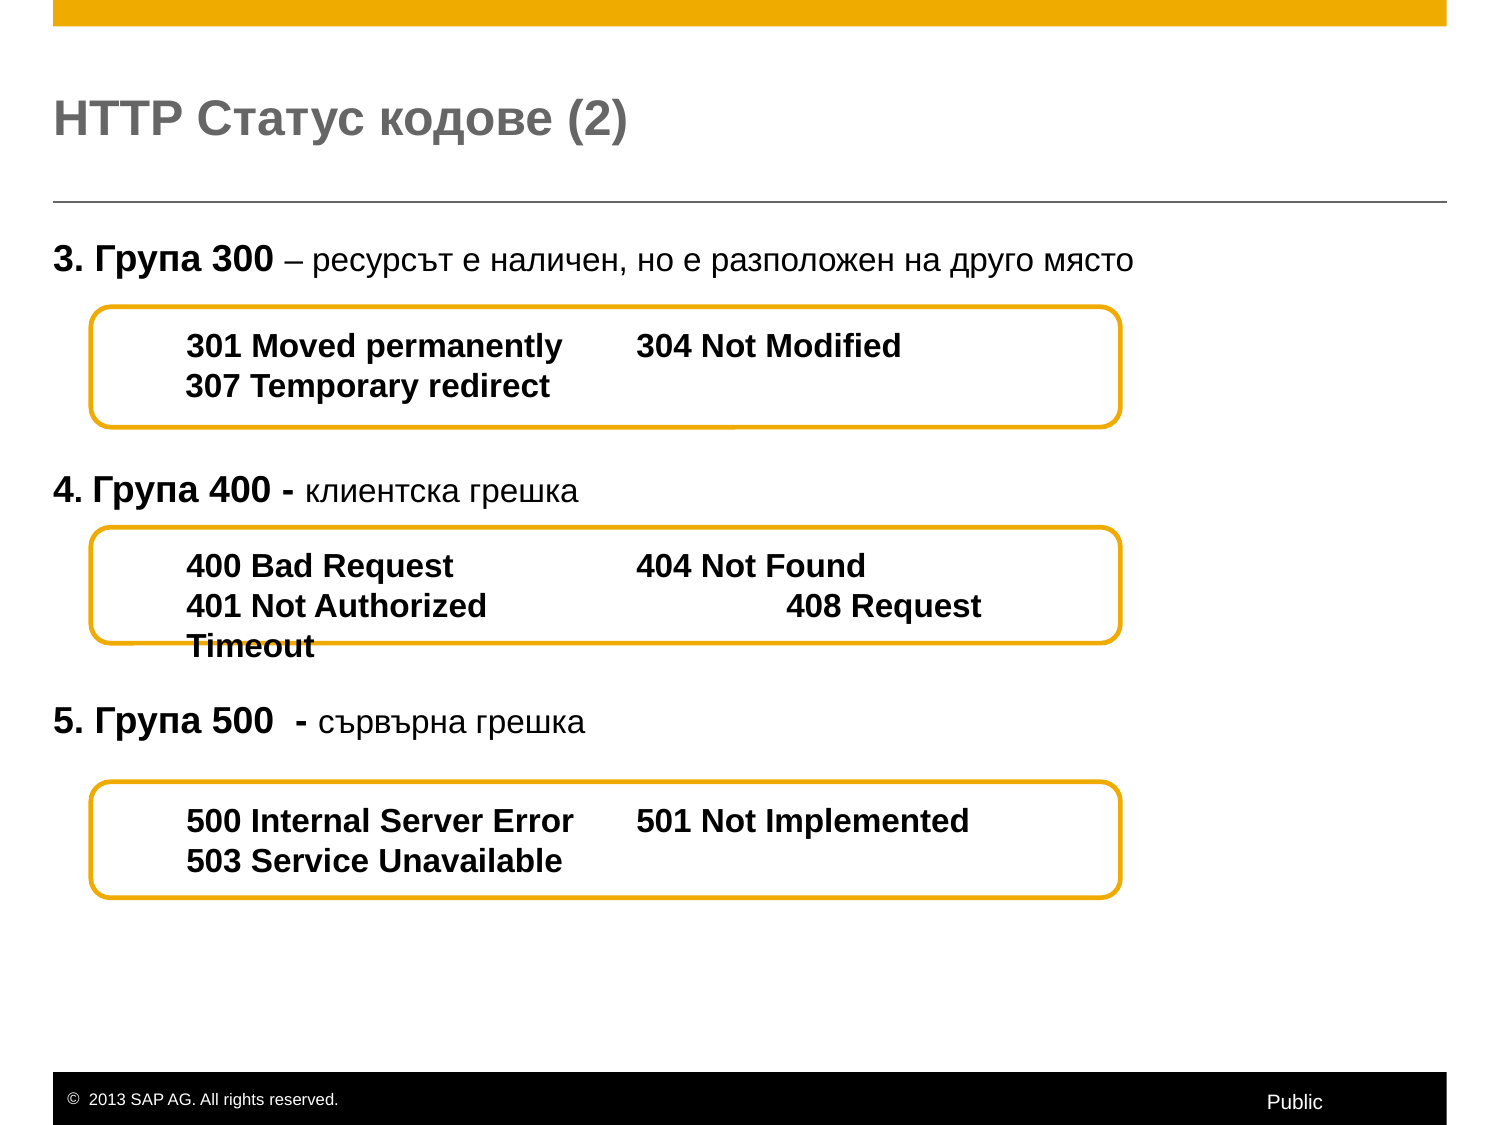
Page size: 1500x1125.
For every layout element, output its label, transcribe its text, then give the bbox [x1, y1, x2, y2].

text_box 301 Moved permanently 304 Not Modified 307 Temporary redirect [90, 306, 1121, 428]
text_box 500 Internal Server Error 501 Not Implemented 503 Service Unavailable [90, 781, 1121, 898]
title HTTP Статус кодове (2) [53, 53, 1447, 178]
text_box 400 Bad Request 404 Not Found 401 Not Authorized 408 Request Timeout [90, 527, 1121, 644]
list 3. Група 300 – ресурсът е наличен, но е разположен на друго място 4. Група 400 - клиентска грешка 5. Група 500 - сървърна грешка [53, 233, 1447, 998]
